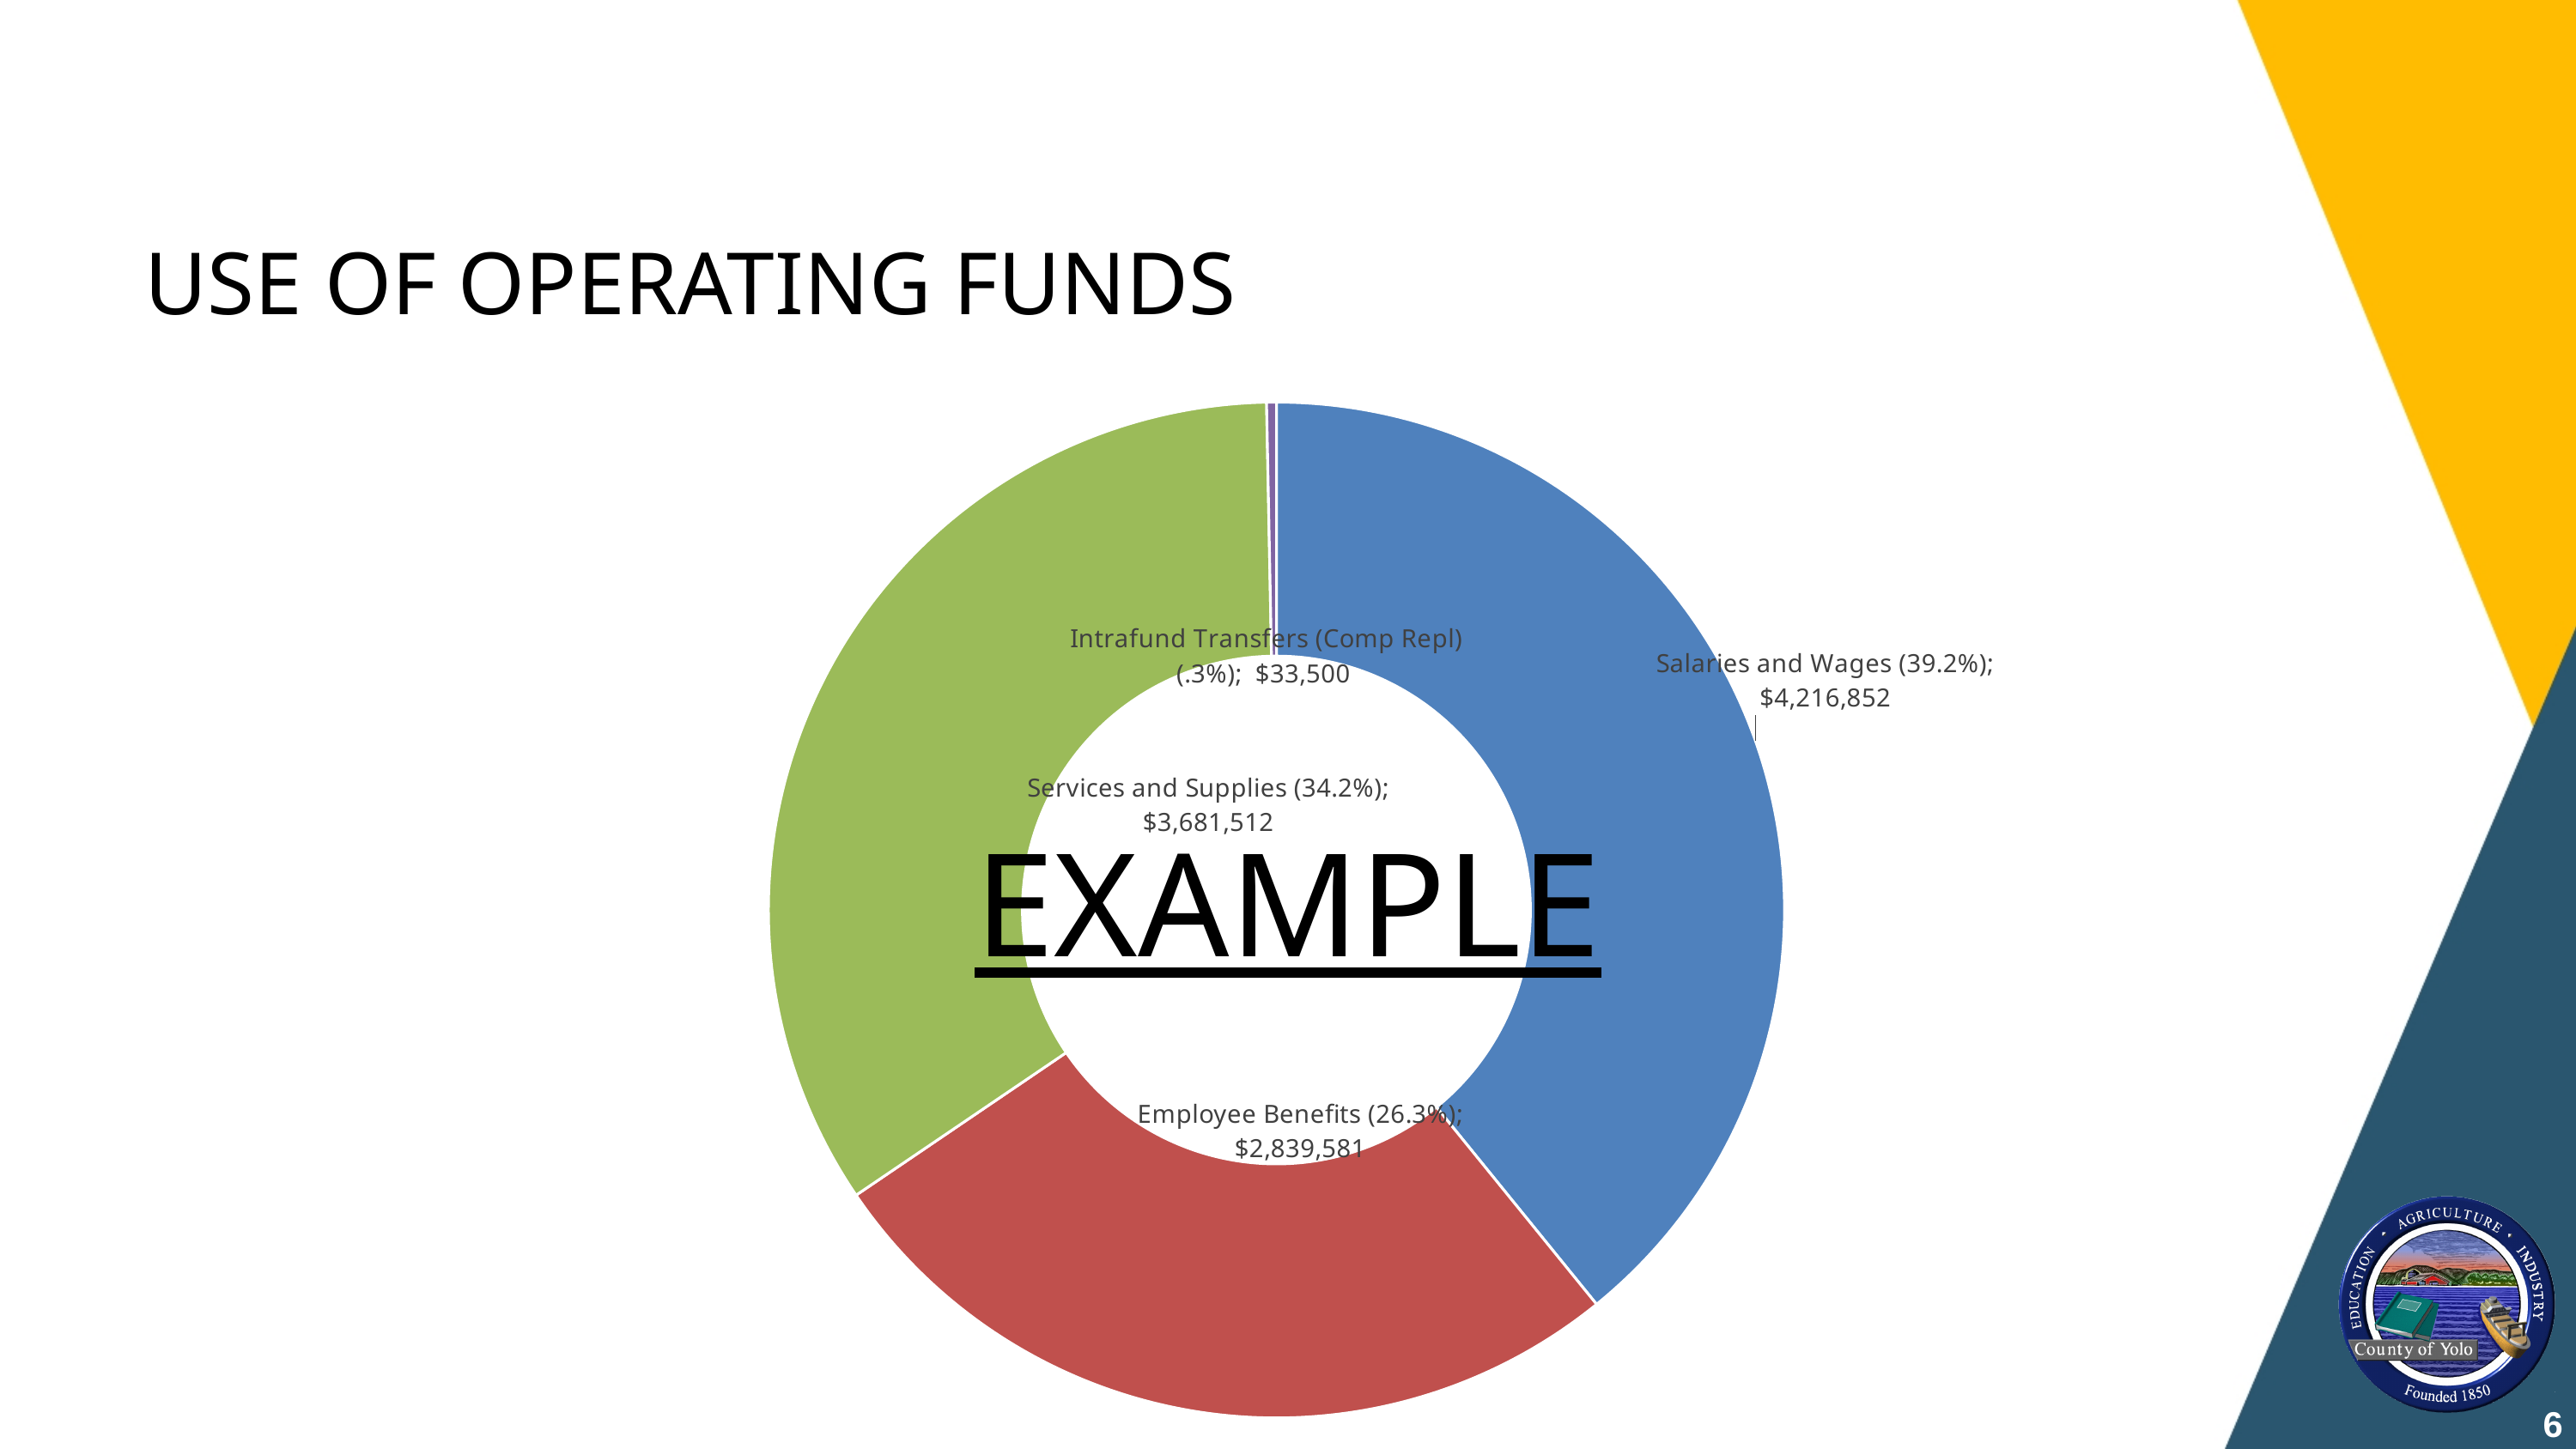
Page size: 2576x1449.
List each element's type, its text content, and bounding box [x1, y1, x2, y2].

slide_number 6 [2275, 1397, 2576, 1449]
text_box USE OF OPERATING FUNDS [144, 234, 1289, 332]
picture [0, 0, 2576, 1449]
chart [555, 369, 2021, 1449]
